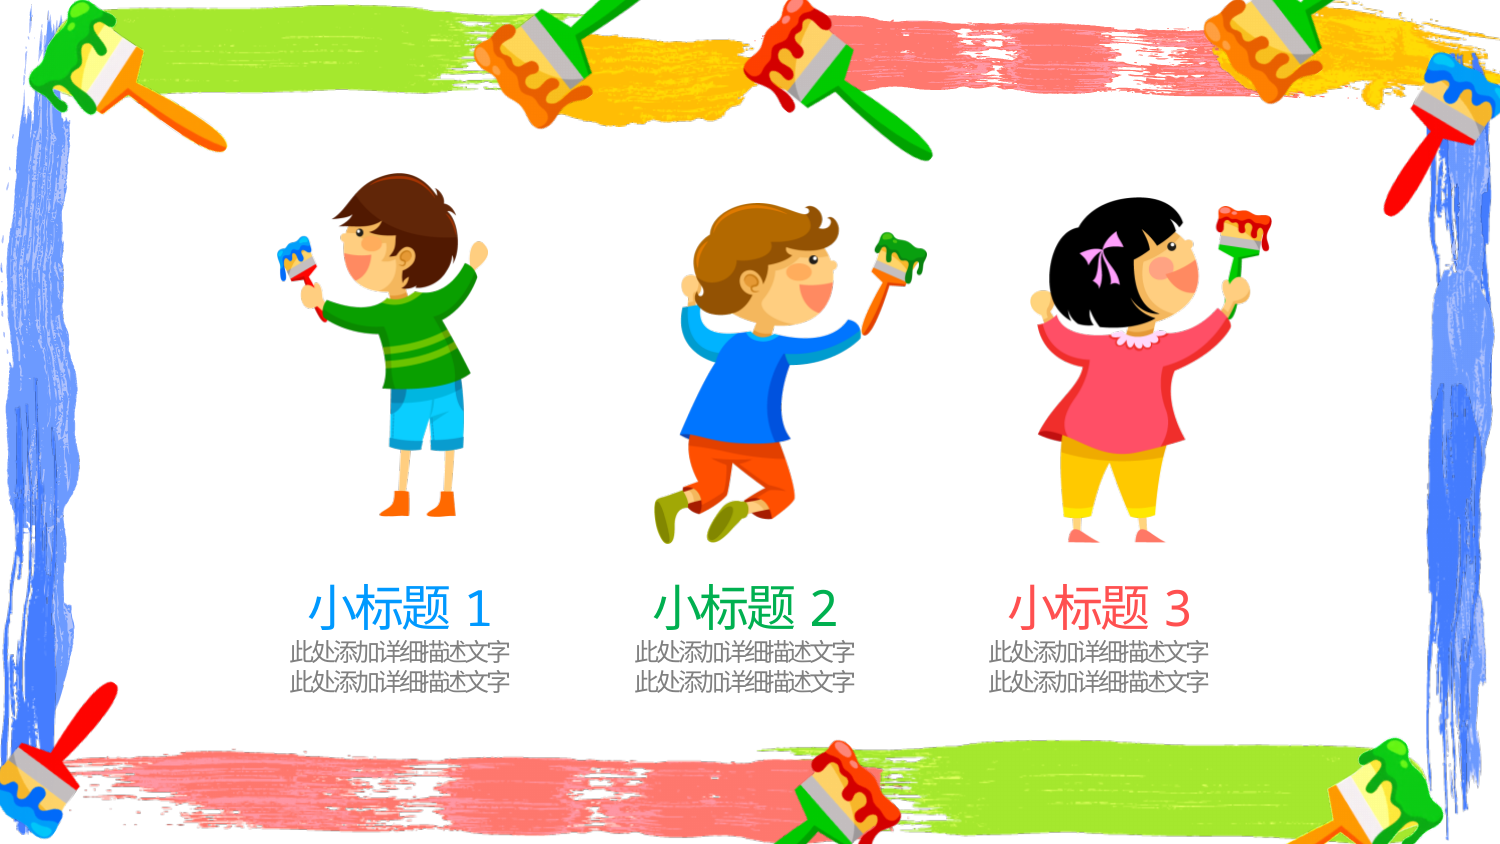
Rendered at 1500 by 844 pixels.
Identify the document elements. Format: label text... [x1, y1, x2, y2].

text_box 小标题1 此处添加详细描述文字 此处添加详细描述文字 [274, 568, 527, 704]
text_box 小标题2 此处添加详细描述文字 此处添加详细描述文字 [619, 568, 872, 704]
picture [277, 173, 489, 517]
picture [1030, 197, 1272, 543]
text_box 小标题3 此处添加详细描述文字 此处添加详细描述文字 [974, 568, 1226, 704]
picture [653, 203, 928, 544]
picture [0, 0, 1500, 844]
